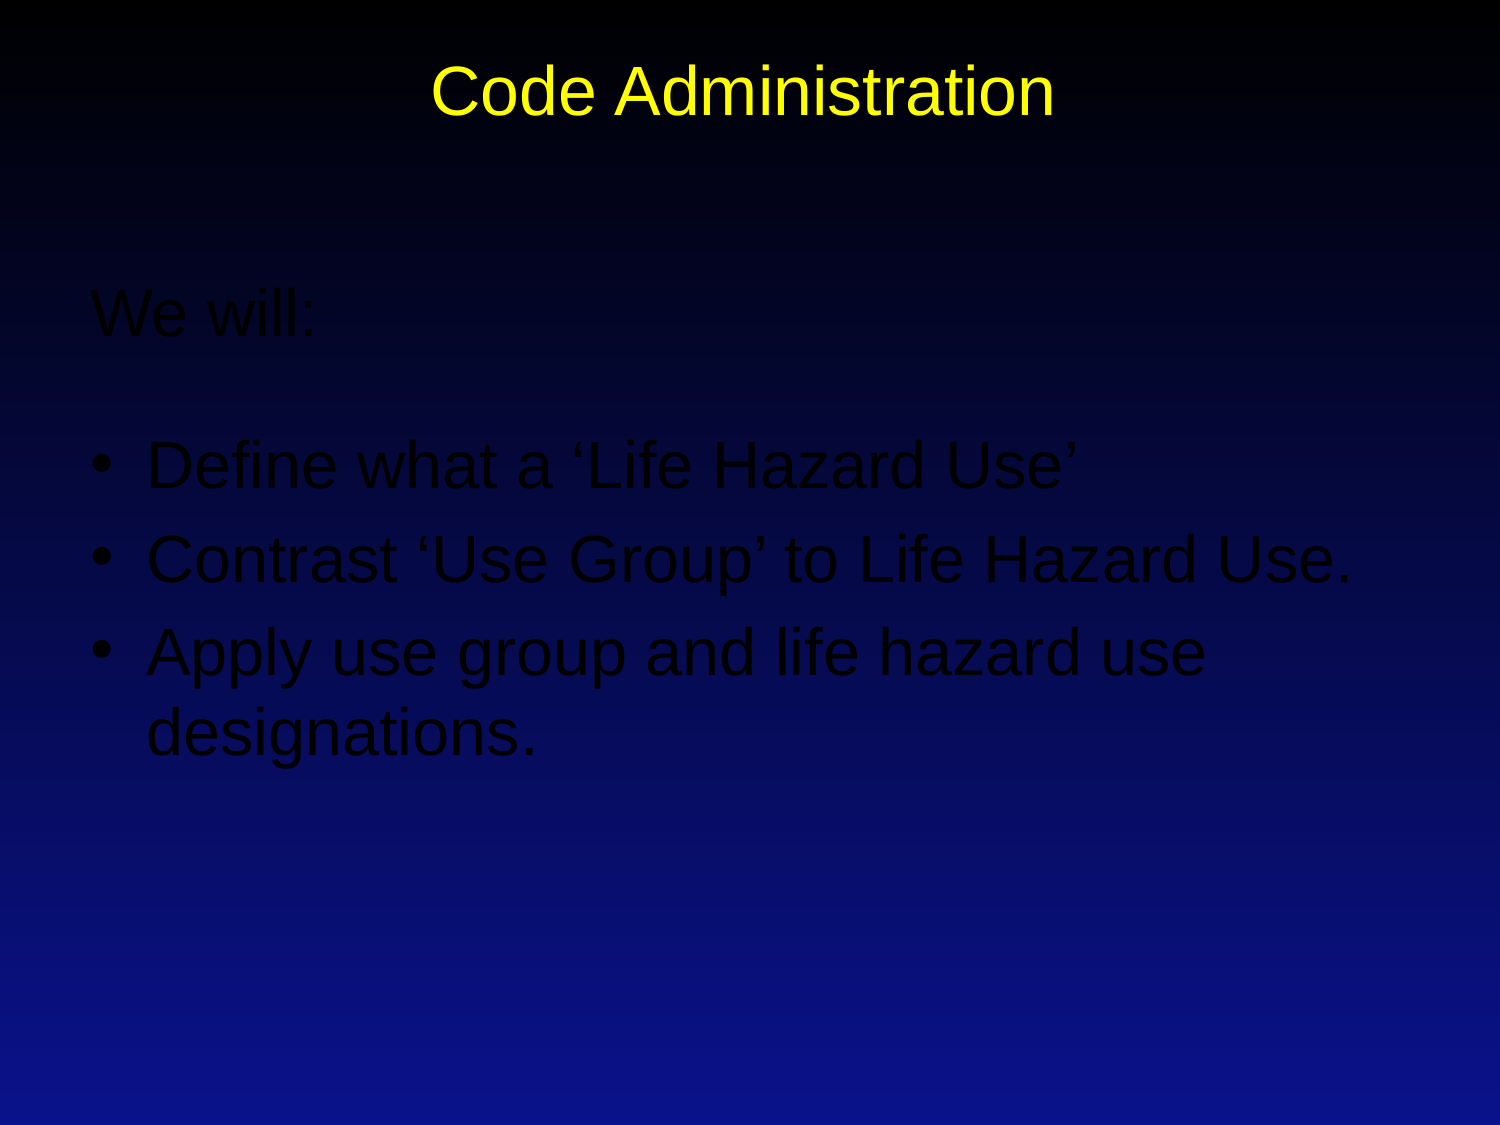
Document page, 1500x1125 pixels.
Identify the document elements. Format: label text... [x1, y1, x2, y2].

list We will: Define what a ‘Life Hazard Use’ Contrast ‘Use Group’ to Life Hazard Use. Apply use group and life hazard use designations. [75, 262, 1425, 1005]
title Code Administration [162, 37, 1325, 138]
